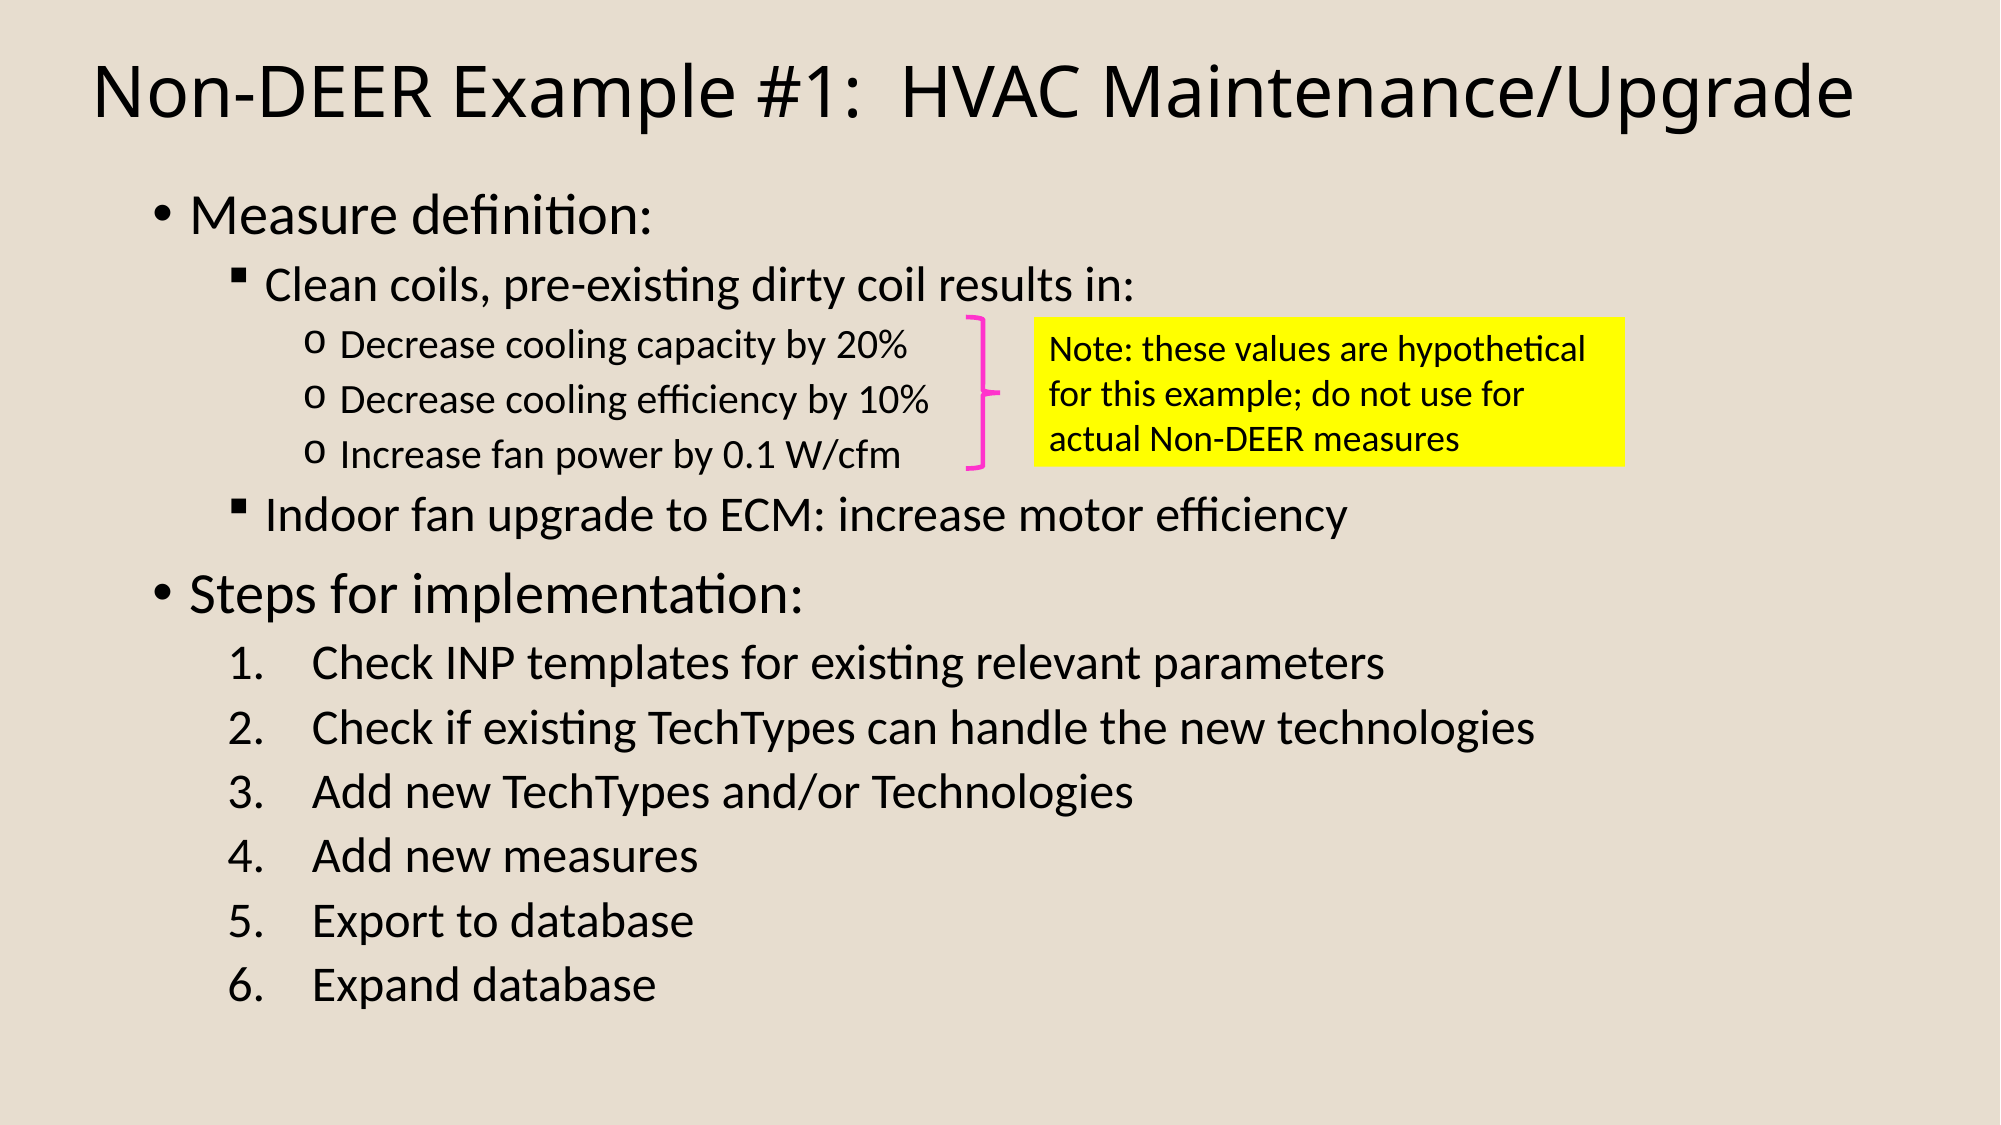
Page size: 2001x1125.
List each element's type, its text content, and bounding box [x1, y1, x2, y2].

text_box [965, 316, 1000, 470]
title Non-DEER Example #1: HVAC Maintenance/Upgrade [76, 37, 1883, 150]
text_box Note: these values are hypothetical for this example; do not use for actual Non-DEER measures [1034, 317, 1625, 467]
list Measure definition: Clean coils, pre-existing dirty coil results in: Decrease cooling capacity by 20% Decrease cooling efficiency by 10% Increase fan power by 0.1 W/cfm Indoor fan upgrade to ECM: increase motor efficiency Steps for implementation: Check INP templates for existing relevant parameters Check if existing TechTypes can handle the new technologies Add new TechTypes and/or Technologies Add new measures Export to database Expand database [137, 177, 1863, 1085]
